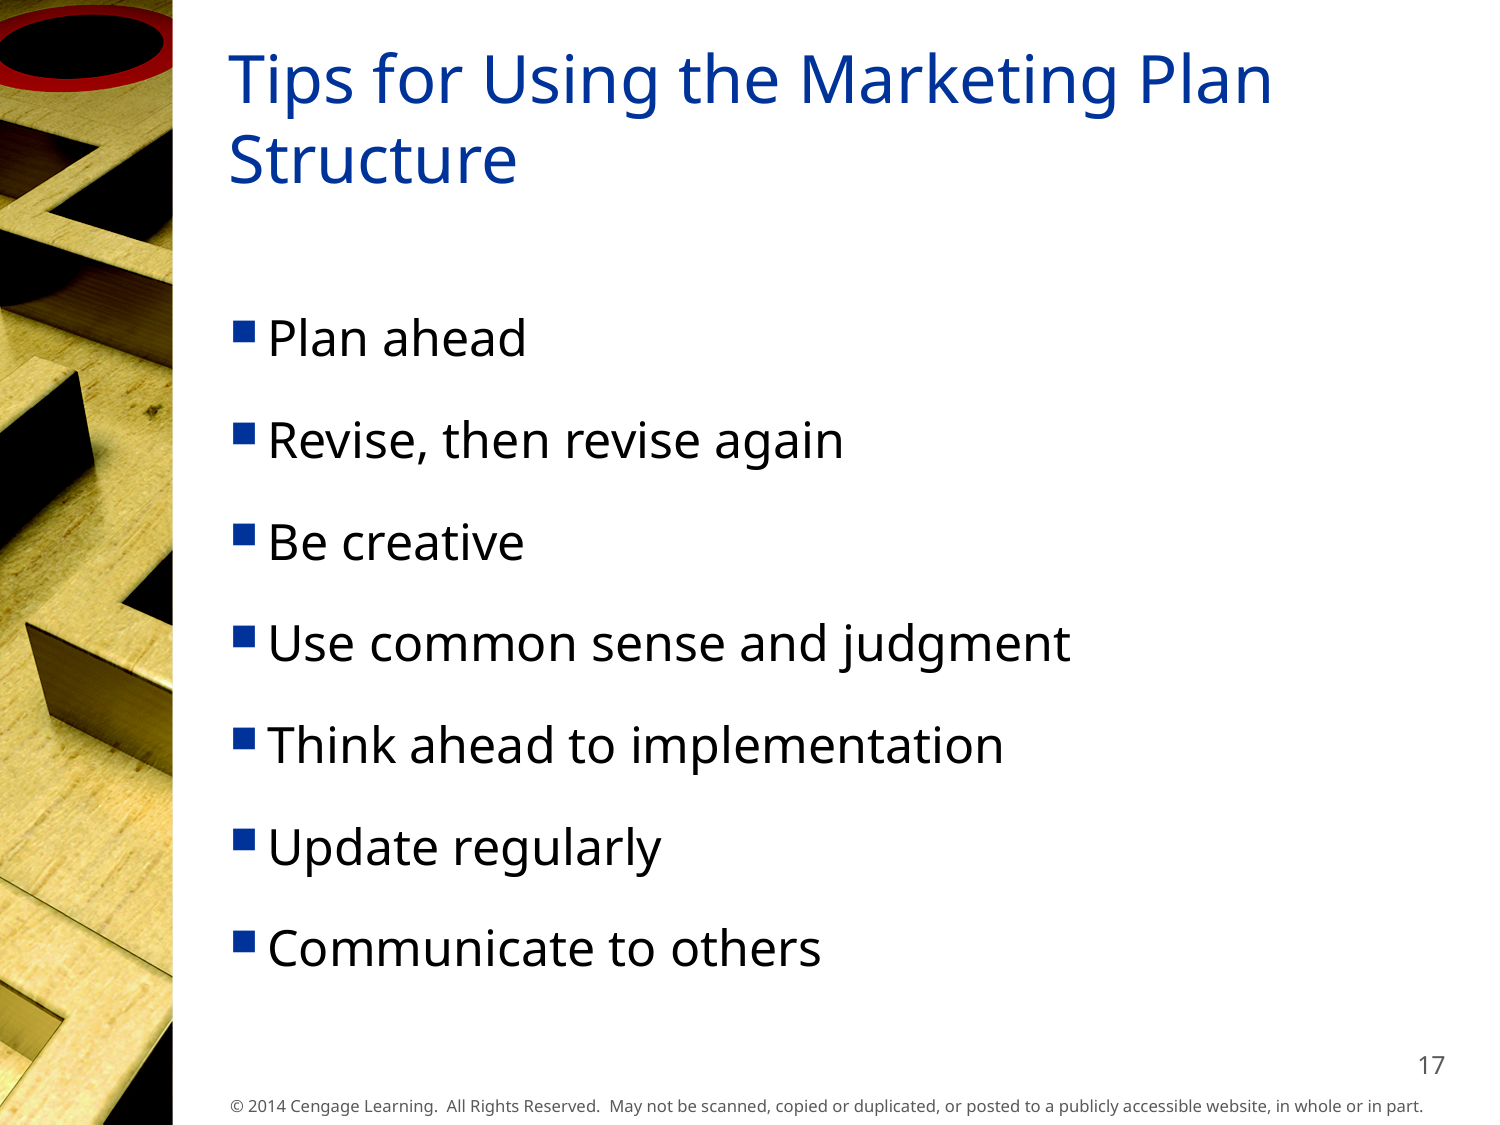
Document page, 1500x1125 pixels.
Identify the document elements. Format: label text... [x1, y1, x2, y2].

title Tips for Using the Marketing Plan Structure [213, 29, 1454, 213]
slide_number 17 [1386, 1037, 1478, 1097]
list Plan ahead Revise, then revise again Be creative Use common sense and judgment Think ahead to implementation Update regularly Communicate to others [215, 212, 1478, 1097]
picture [0, 0, 173, 1125]
